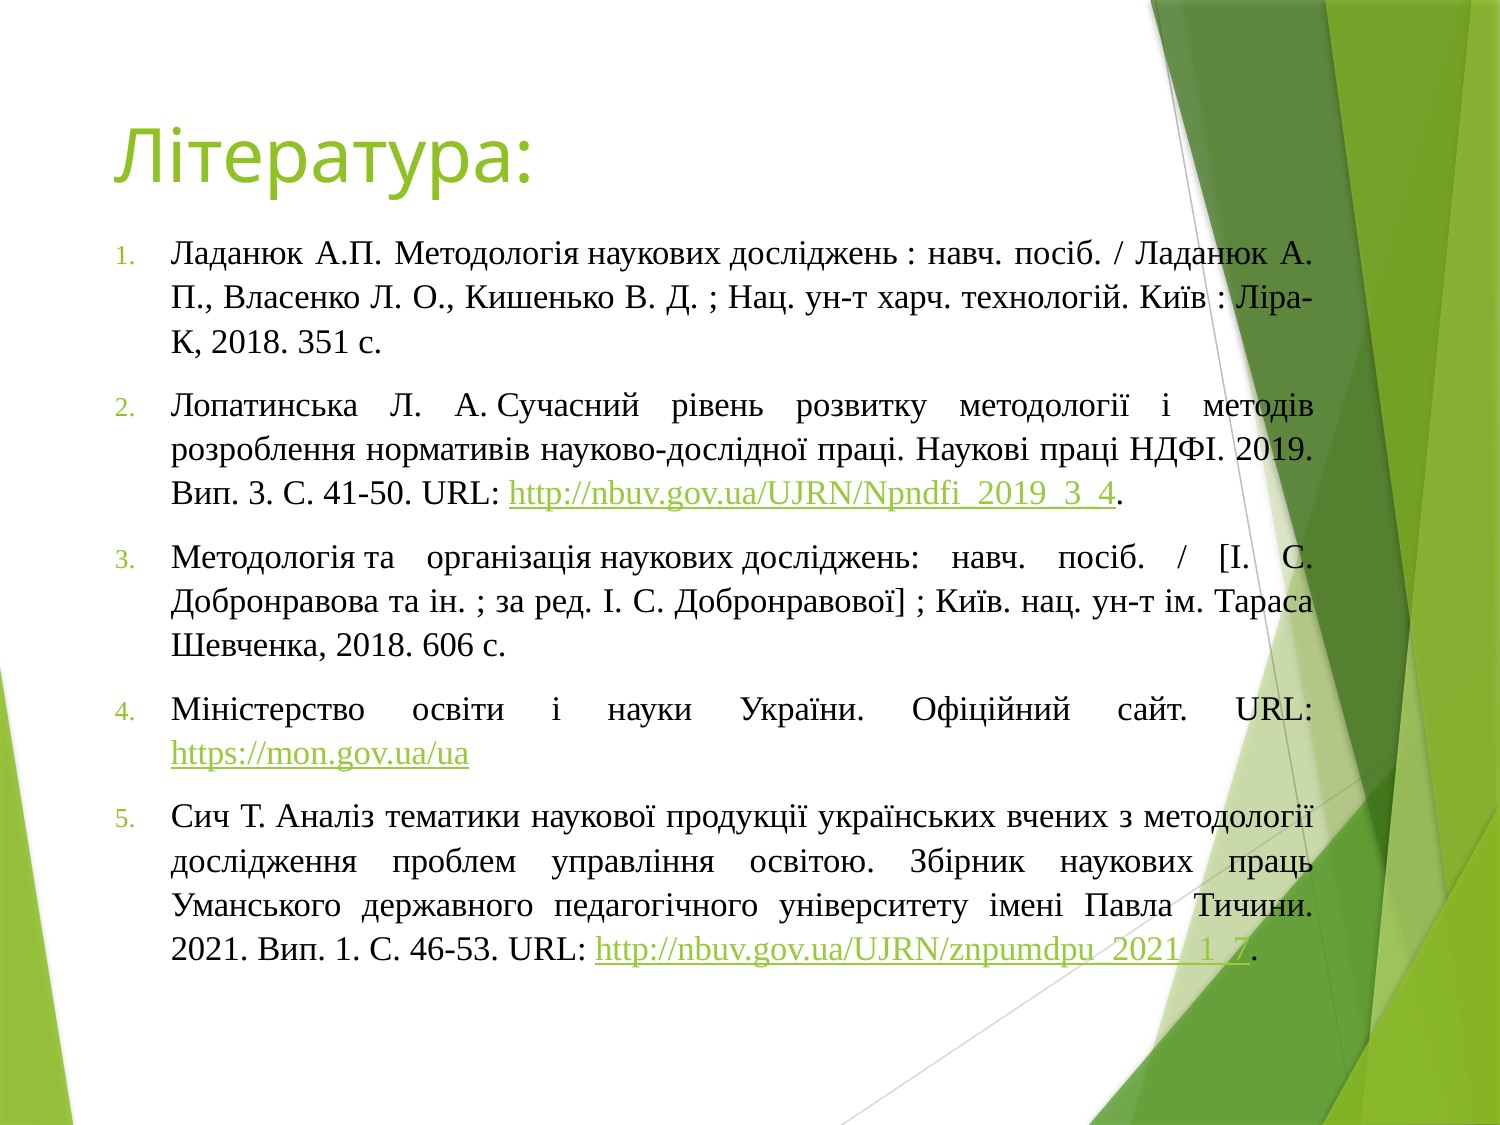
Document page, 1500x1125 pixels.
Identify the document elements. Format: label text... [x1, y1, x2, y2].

title Література: [99, 99, 1142, 219]
list Ладанюк А.П. Методологія наукових досліджень : навч. посіб. / Ладанюк А. П., Власенко Л. О., Кишенько В. Д. ; Нац. ун-т харч. технологій. Київ : Ліра-К, 2018. 351 с. Лопатинська Л. А. Сучасний рівень розвитку методології і методів розроблення нормативів науково-дослідної праці. Наукові праці НДФІ. 2019. Вип. 3. С. 41-50. URL: http://nbuv.gov.ua/UJRN/Npndfi_2019_3_4. Методологія та організація наукових досліджень: навч. посіб. / [І. С. Добронравова та ін. ; за ред. І. С. Добронравової] ; Київ. нац. ун-т ім. Тараса Шевченка, 2018. 606 с. Міністерство освіти і науки України. Офіційний сайт. URL: https://mon.gov.ua/ua Сич Т. Аналіз тематики наукової продукції українських вчених з методології дослідження проблем управління освітою. Збірник наукових праць Уманського державного педагогічного університету імені Павла Тичини. 2021. Вип. 1. С. 46-53. URL: http://nbuv.gov.ua/UJRN/znpumdpu_2021_1_7. [99, 219, 1329, 991]
